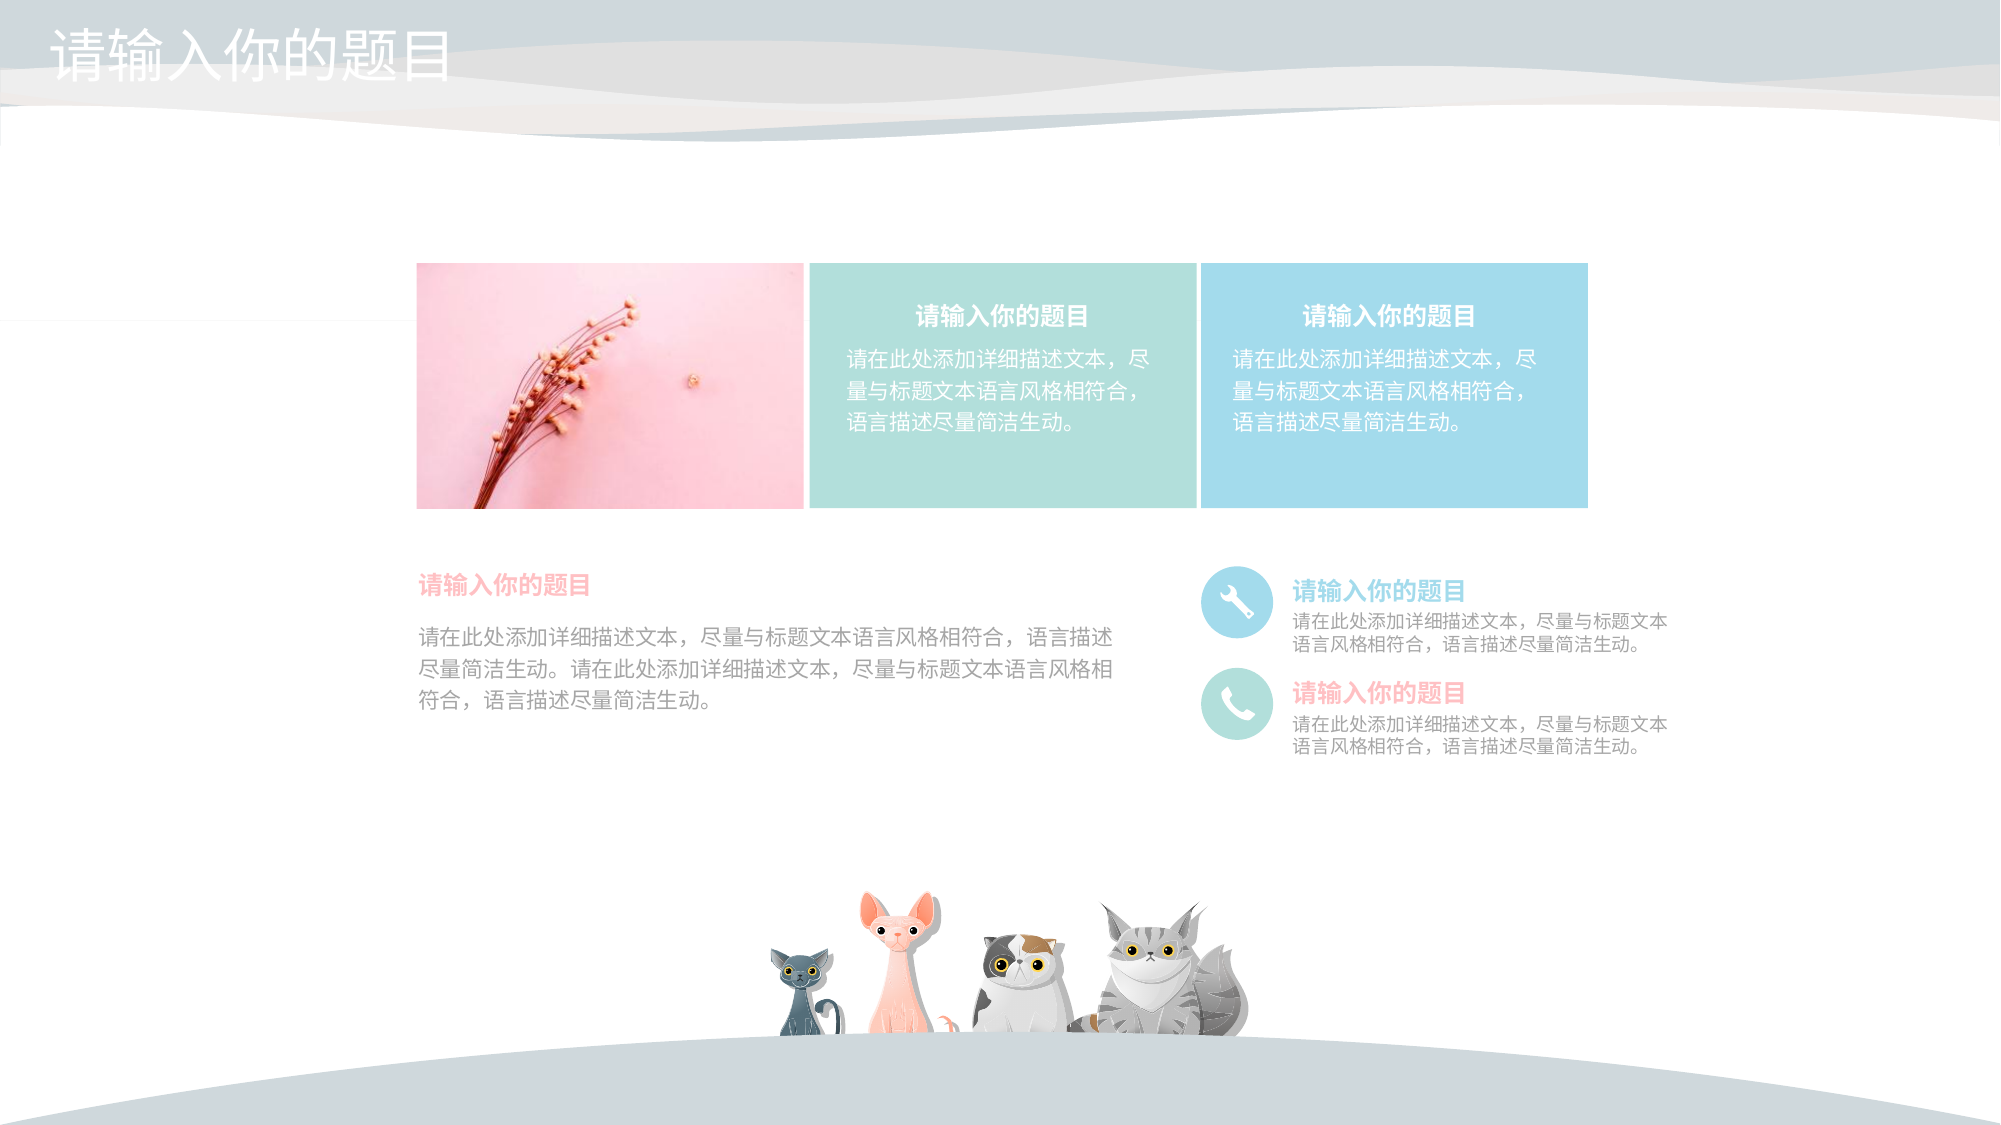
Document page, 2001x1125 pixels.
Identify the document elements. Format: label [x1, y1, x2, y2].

text_box [418, 569, 1125, 715]
text_box [809, 262, 1197, 509]
text_box [1201, 566, 1672, 656]
text_box [416, 263, 804, 509]
text_box [1201, 262, 1589, 509]
text_box [1201, 667, 1672, 758]
